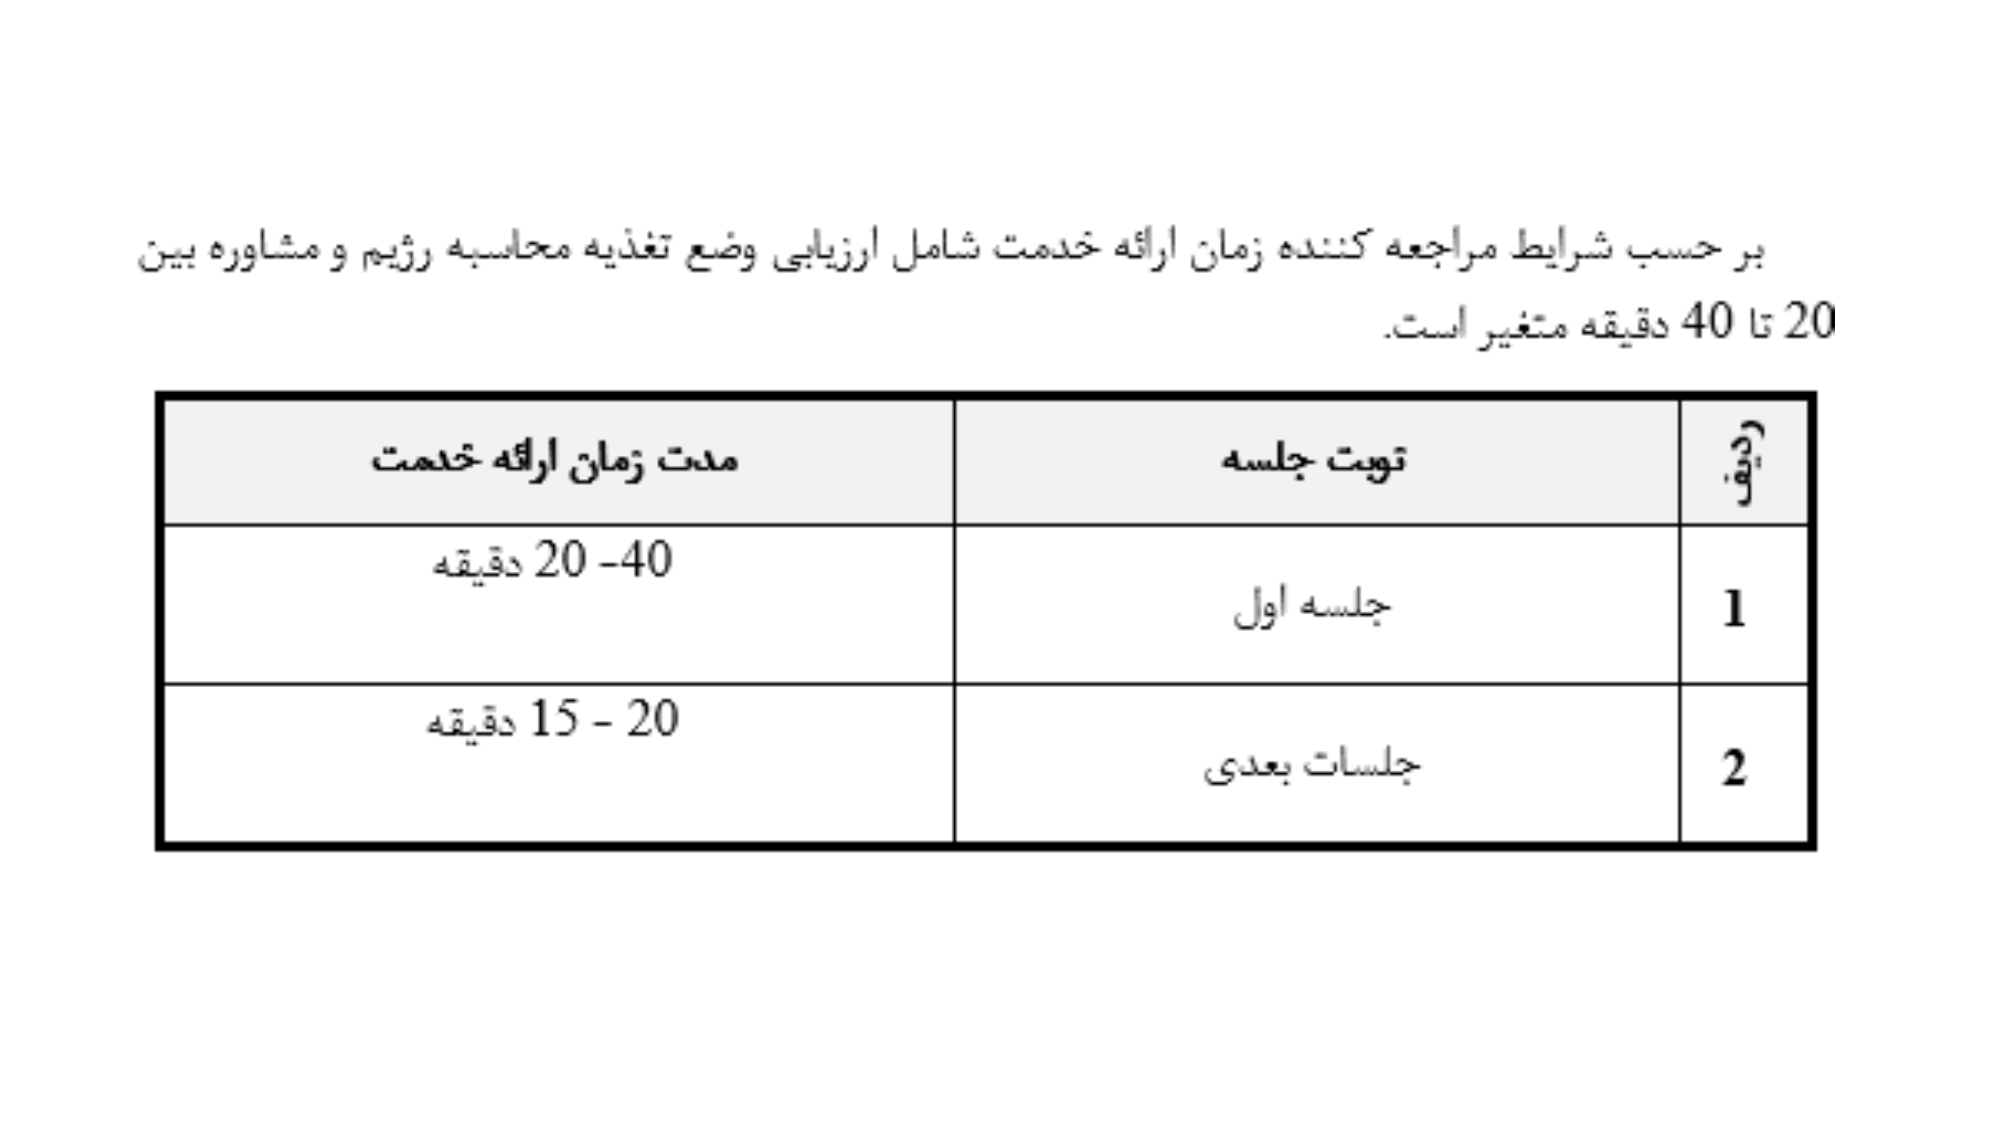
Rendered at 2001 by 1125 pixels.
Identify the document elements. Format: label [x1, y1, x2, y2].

picture [103, 223, 1835, 909]
